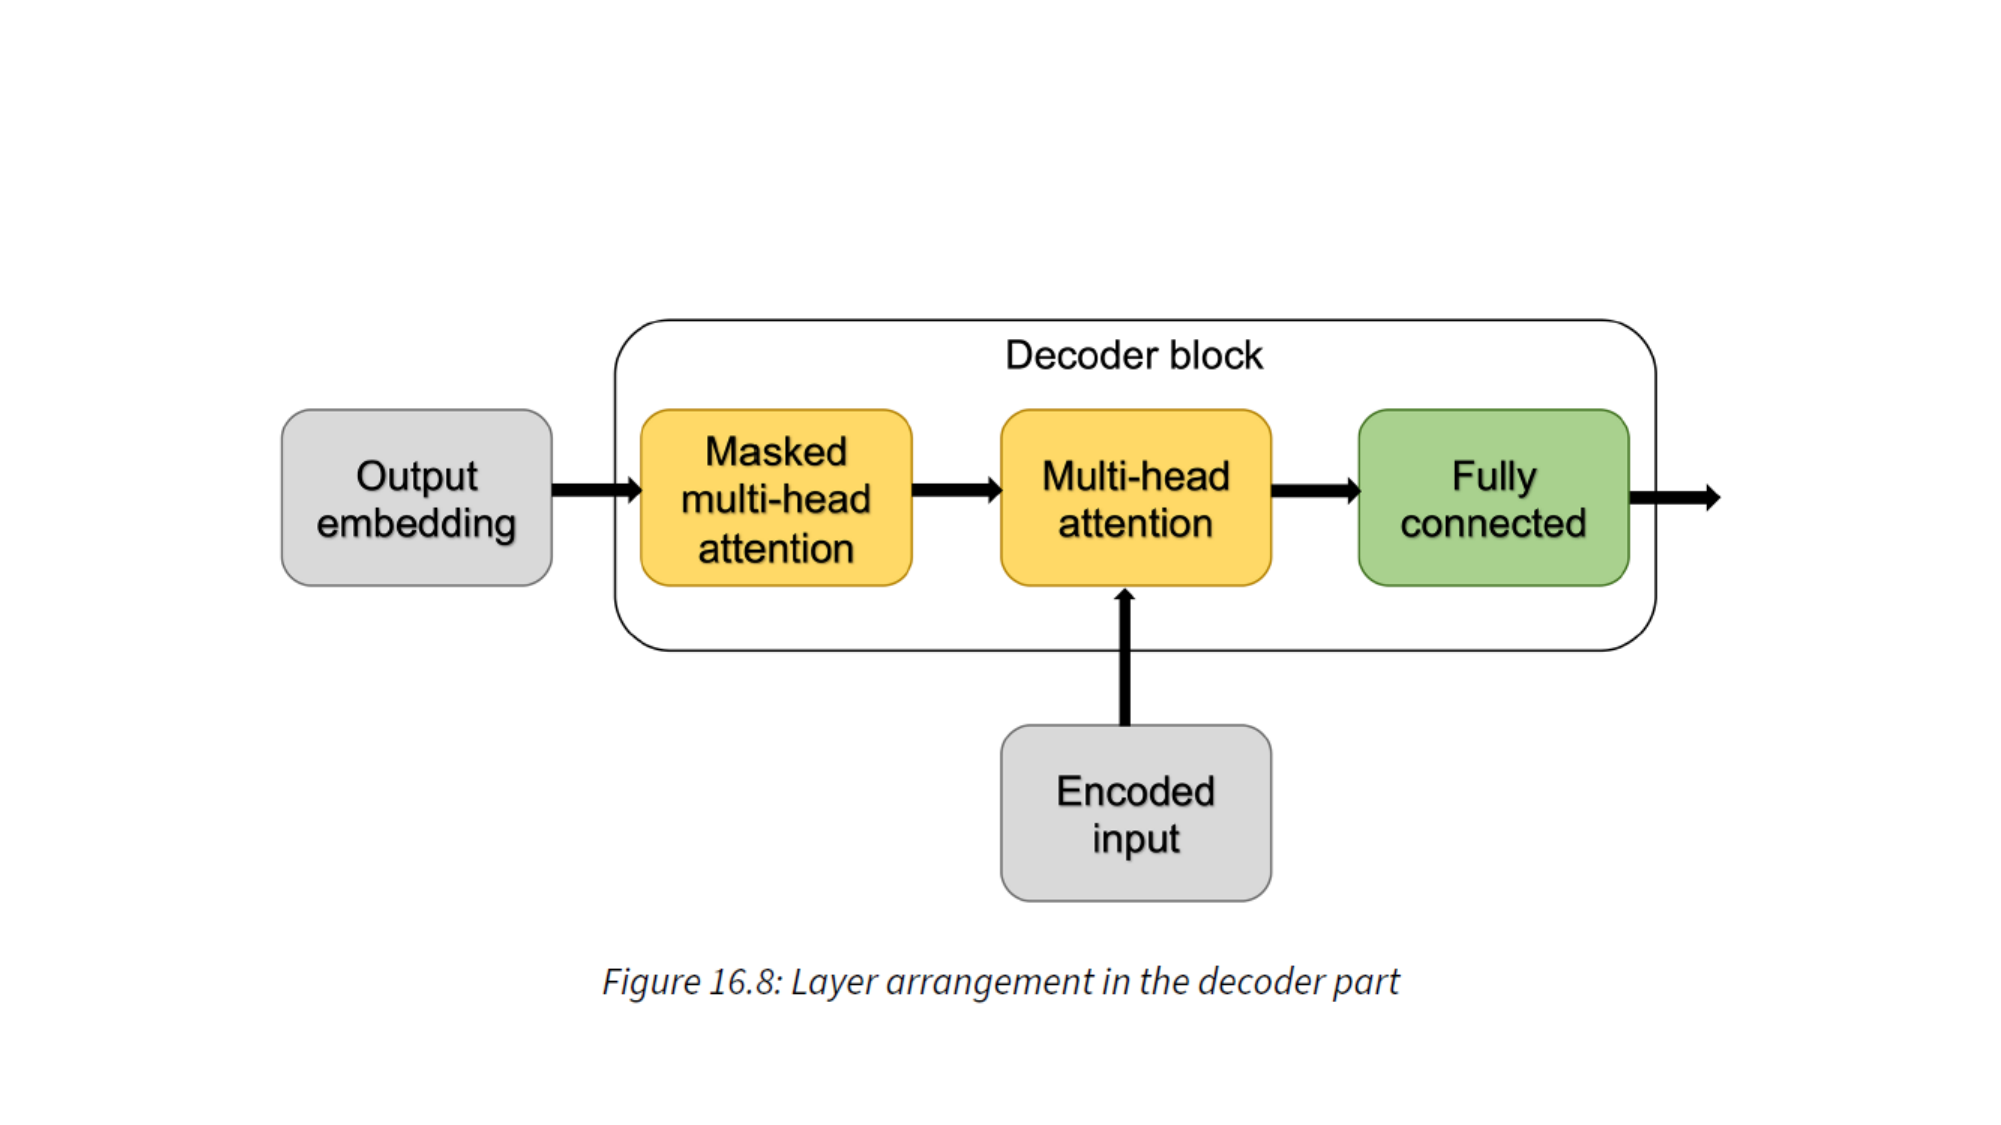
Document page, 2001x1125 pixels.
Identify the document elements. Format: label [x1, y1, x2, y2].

list [262, 299, 1738, 1014]
